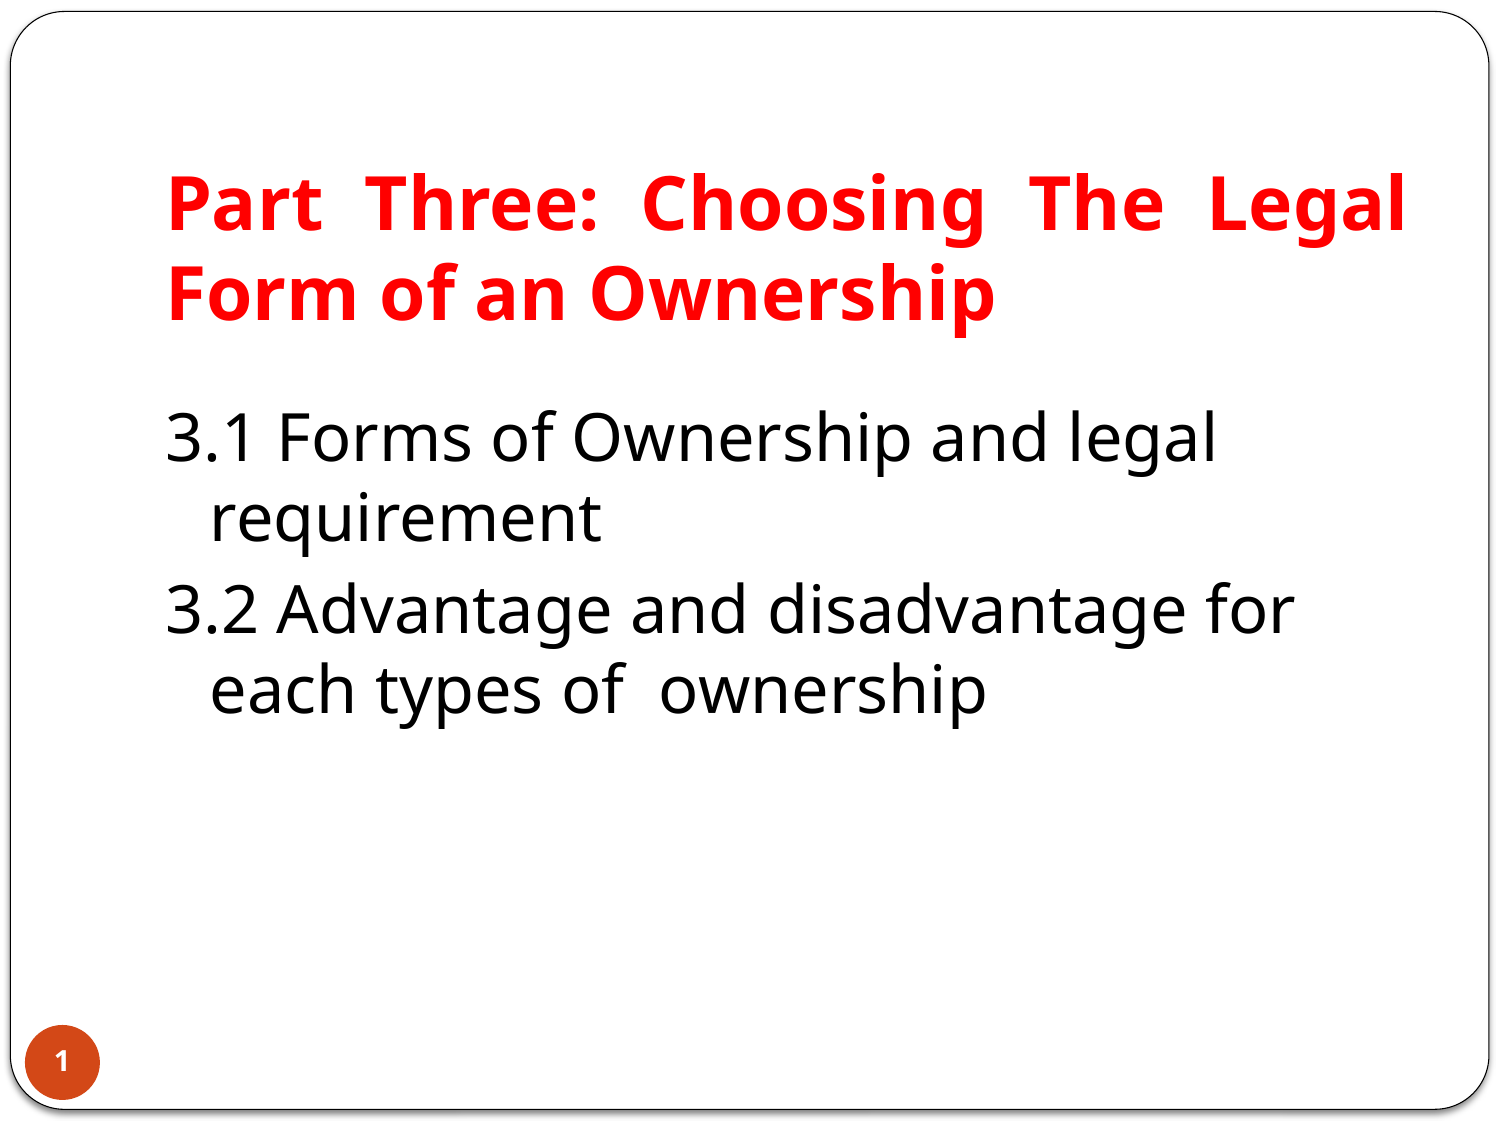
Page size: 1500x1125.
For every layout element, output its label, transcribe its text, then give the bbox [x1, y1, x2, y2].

title Part Three: Choosing The Legal Form of an Ownership [150, 37, 1425, 350]
slide_number 1 [24, 1024, 100, 1100]
list 3.1 Forms of Ownership and legal requirement 3.2 Advantage and disadvantage for each types of ownership [150, 387, 1425, 1025]
